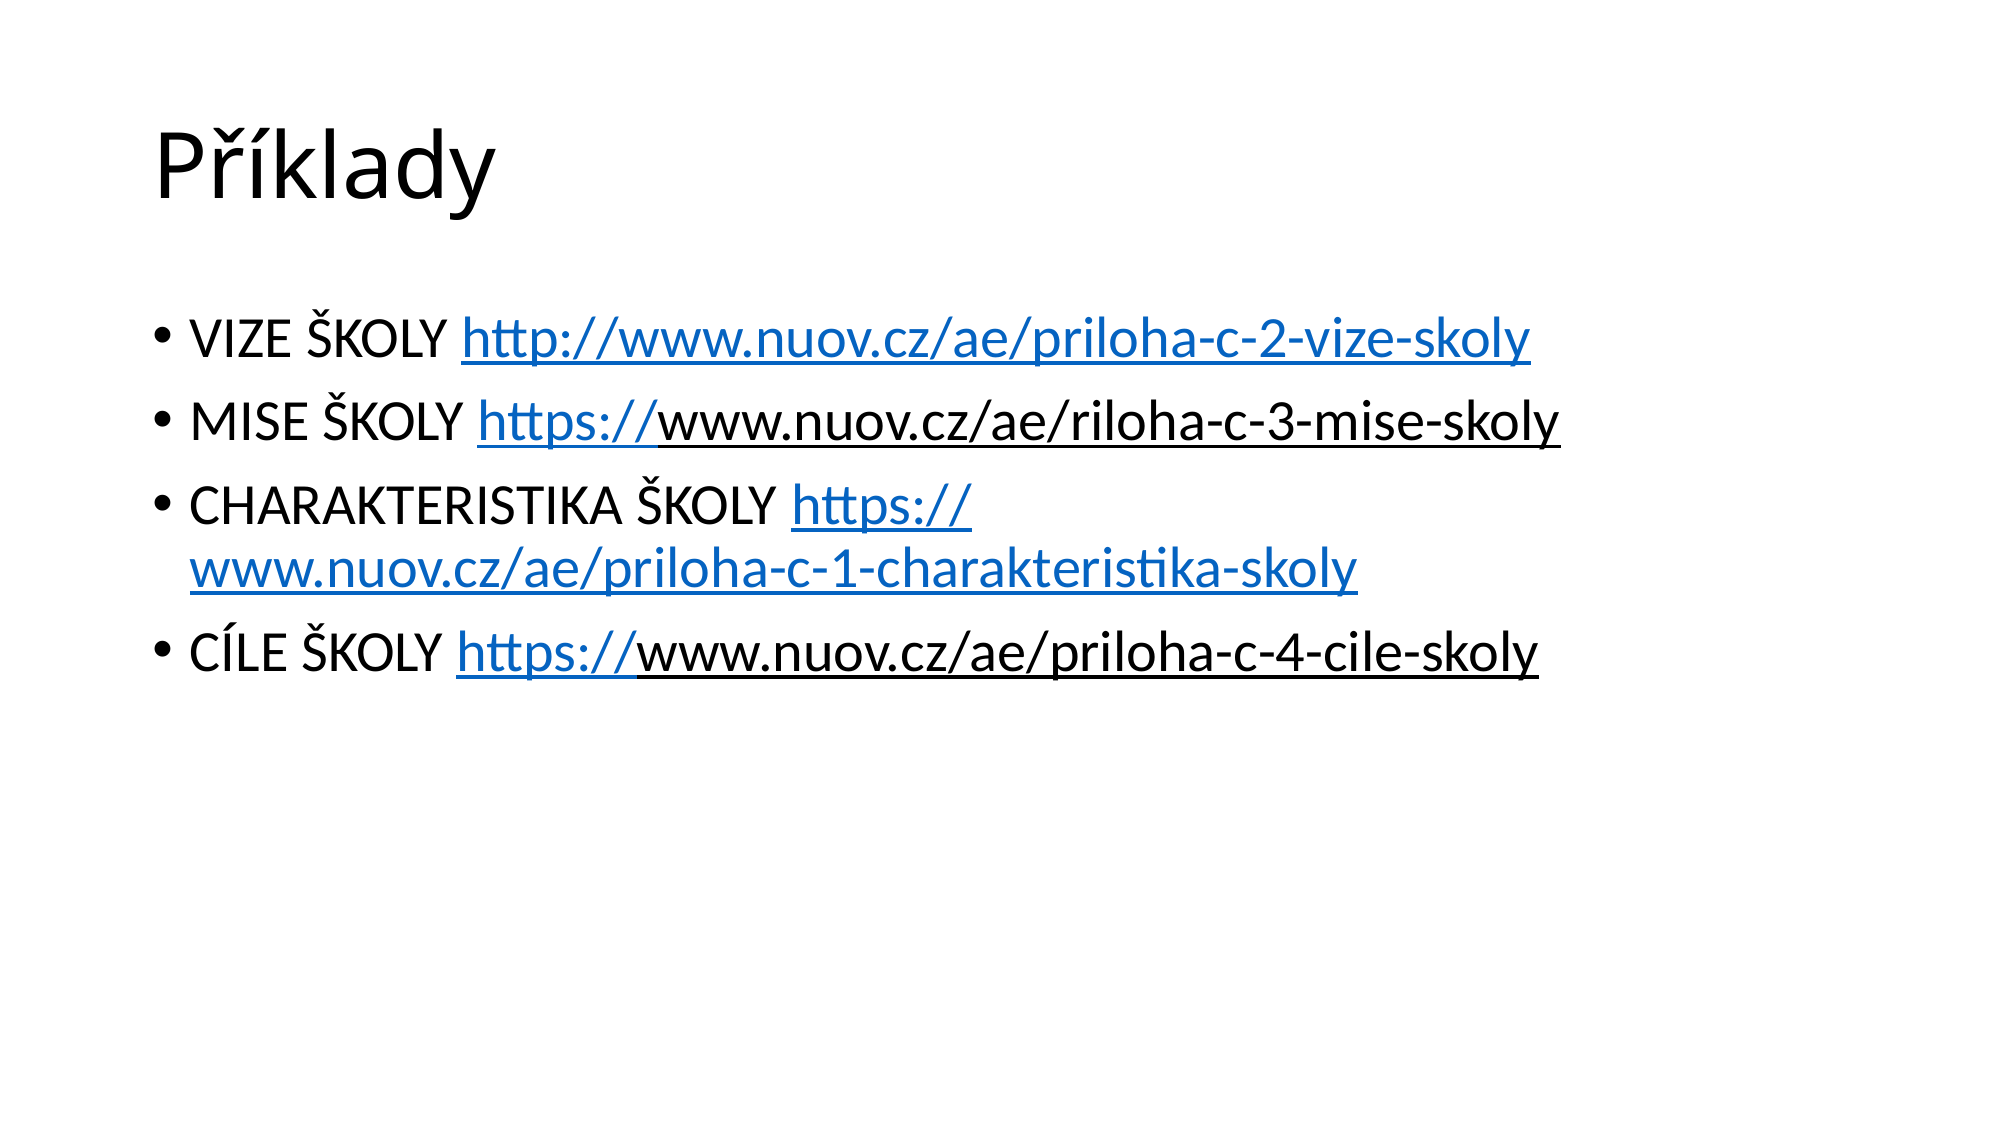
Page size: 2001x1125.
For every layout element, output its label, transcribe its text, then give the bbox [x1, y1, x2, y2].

title Příklady [137, 59, 1863, 278]
list VIZE ŠKOLY http://www.nuov.cz/ae/priloha-c-2-vize-skoly MISE ŠKOLY https://www.nuov.cz/ae/riloha-c-3-mise-skoly CHARAKTERISTIKA ŠKOLY https://www.nuov.cz/ae/priloha-c-1-charakteristika-skoly CÍLE ŠKOLY https://www.nuov.cz/ae/priloha-c-4-cile-skoly [137, 299, 1863, 1014]
